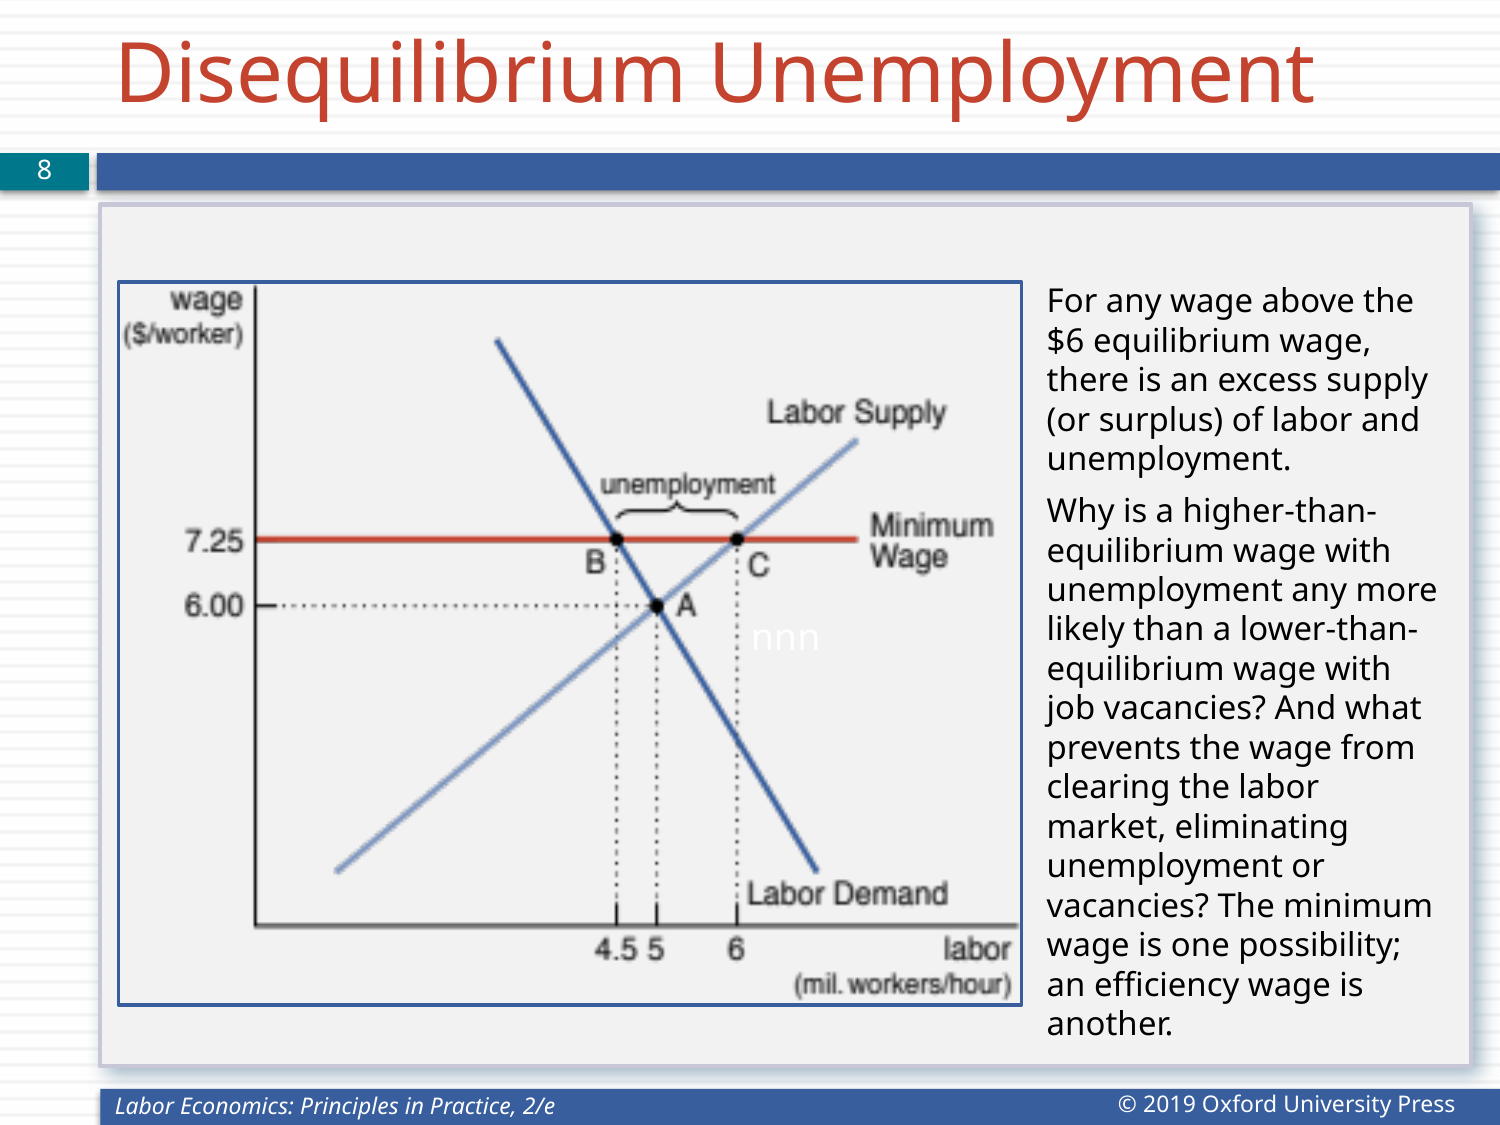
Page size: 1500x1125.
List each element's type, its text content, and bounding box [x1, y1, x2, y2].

slide_number 7 [0, 153, 89, 191]
picture [119, 283, 1021, 1004]
slide_number Labor Economics: Principles in Practice, 2/e [99, 1090, 745, 1125]
title Disequilibrium Unemployment [99, 1, 1472, 136]
list For any wage above the $6 equilibrium wage, there is an excess supply (or surplus) of labor and unemployment. Why is a higher-than-equilibrium wage with unemployment any more likely than a lower-than-equilibrium wage with job vacancies? And what prevents the wage from clearing the labor market, eliminating unemployment or vacancies? The minimum wage is one possibility; an efficiency wage is another. [1031, 272, 1459, 1053]
footer © 2019 Oxford University Press [825, 1090, 1471, 1125]
